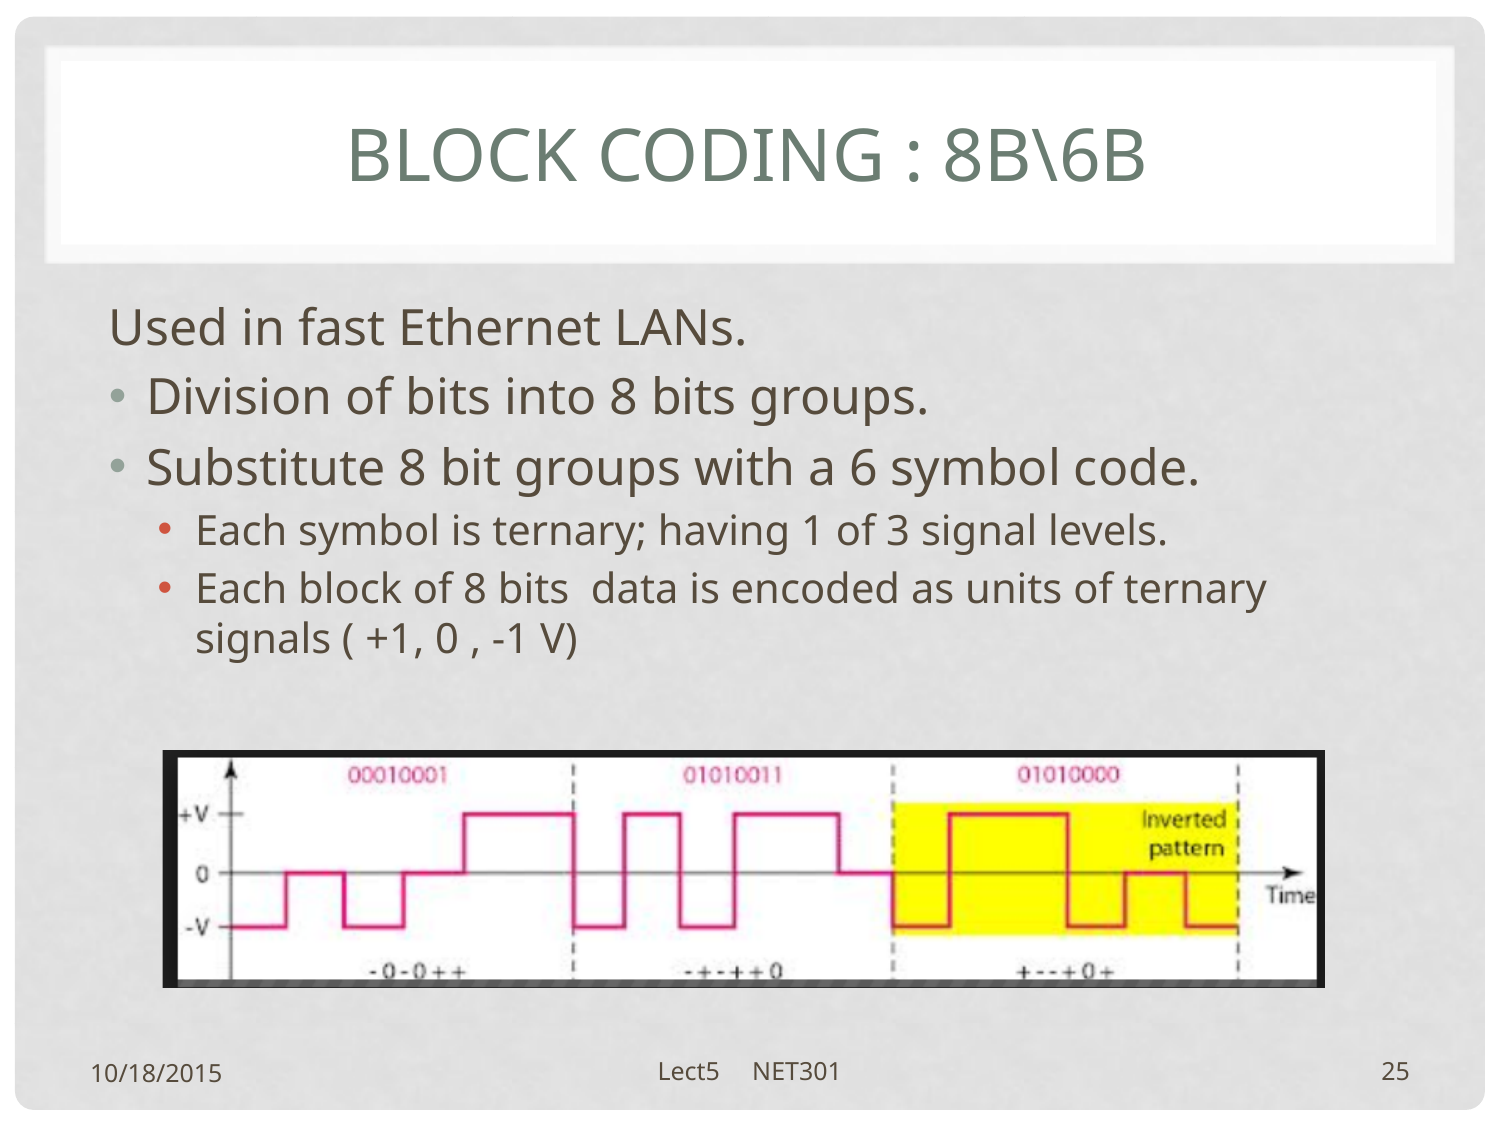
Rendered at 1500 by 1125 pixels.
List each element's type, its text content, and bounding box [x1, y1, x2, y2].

footer Lect5 NET301 [512, 1042, 988, 1103]
list Used in fast Ethernet LANs. Division of bits into 8 bits groups. Substitute 8 bit groups with a 6 symbol code. Each symbol is ternary; having 1 of 3 signal levels. Each block of 8 bits data is encoded as units of ternary signals ( +1, 0 , -1 V) [75, 287, 1425, 1005]
title Block coding : 8B\6B [69, 66, 1425, 238]
slide_number 25 [1074, 1042, 1425, 1103]
picture [162, 749, 1326, 988]
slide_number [75, 1042, 425, 1103]
